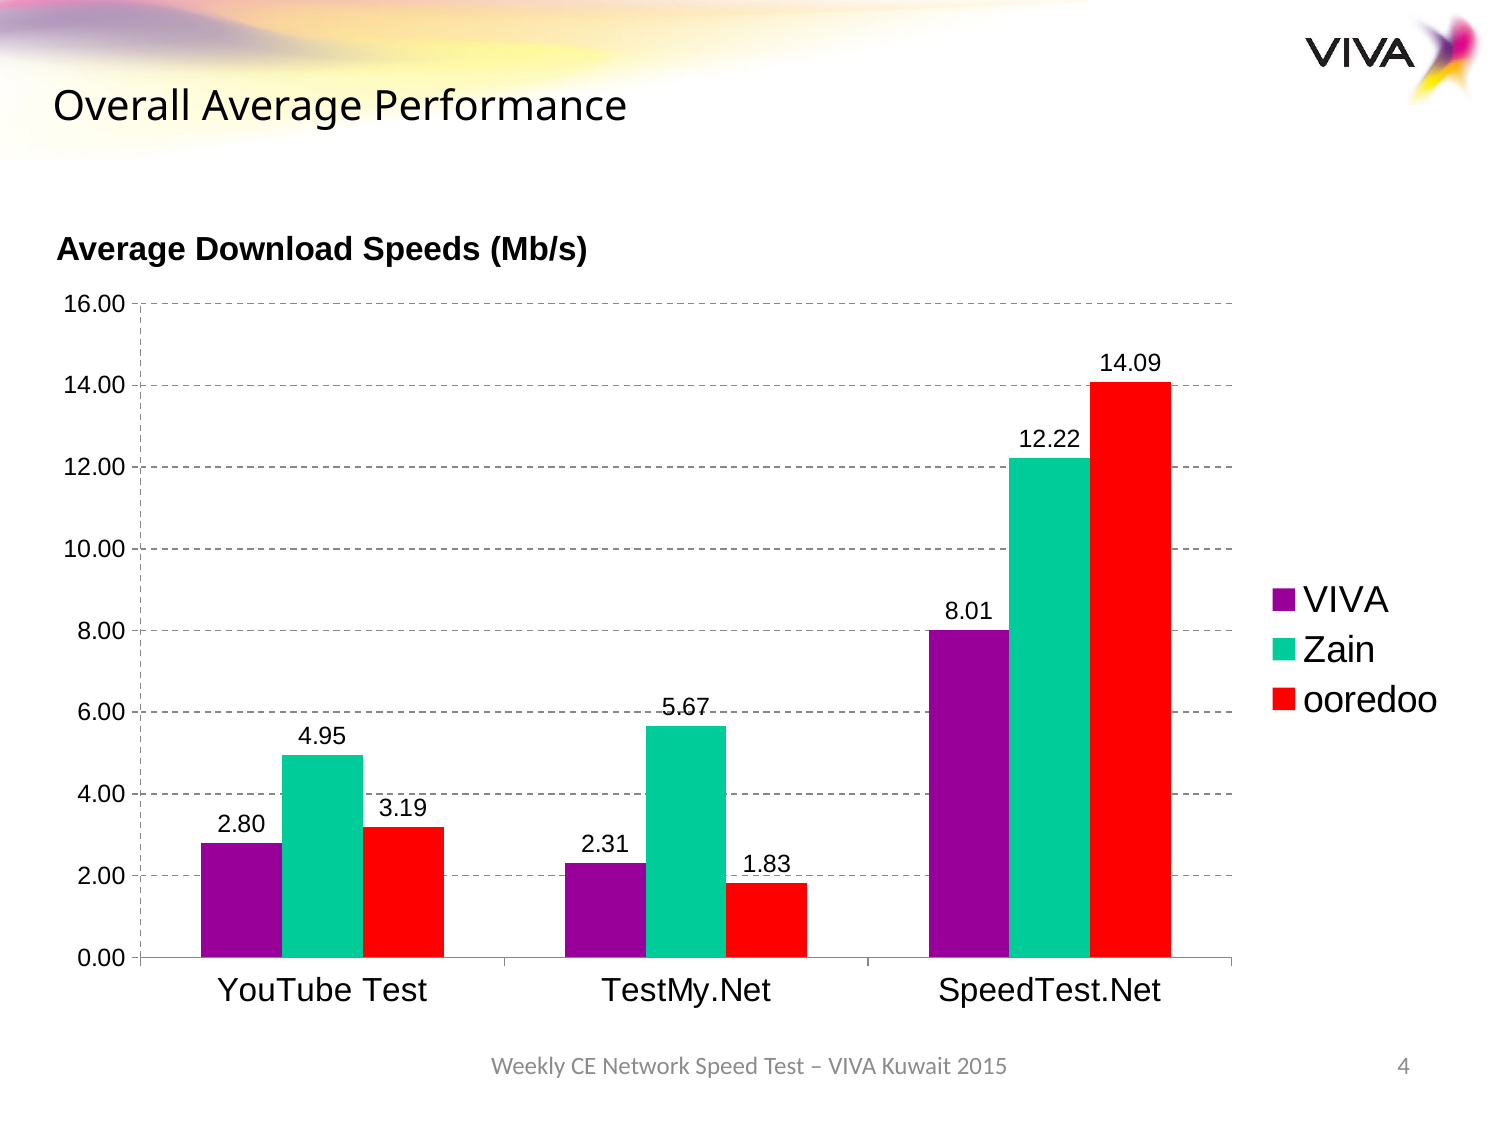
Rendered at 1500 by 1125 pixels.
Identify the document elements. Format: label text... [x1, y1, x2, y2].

text_box 4 [1074, 1042, 1425, 1103]
text_box Overall Average Performance [37, 24, 1278, 184]
picture [1300, 12, 1485, 105]
chart [34, 275, 1463, 1024]
text_box Weekly CE Network Speed Test – VIVA Kuwait 2015 [205, 1042, 1074, 1103]
picture [0, 0, 1089, 160]
text_box Average Download Speeds (Mb/s) [41, 219, 1093, 273]
